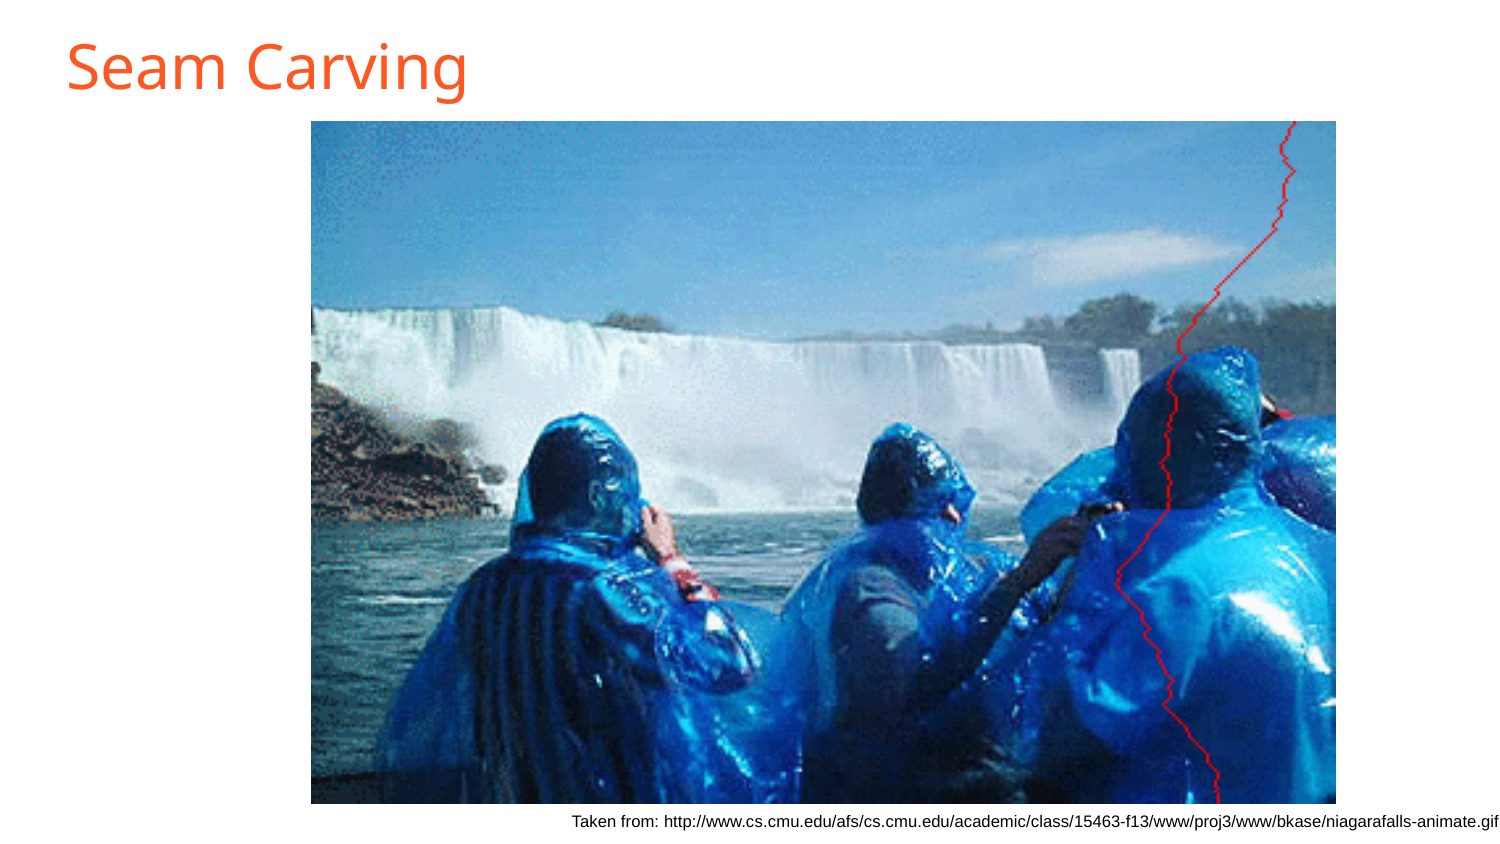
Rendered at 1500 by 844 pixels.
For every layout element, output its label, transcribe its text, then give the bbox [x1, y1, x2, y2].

picture [1330, 761, 1336, 773]
title Seam Carving [51, 12, 1449, 107]
picture [310, 121, 1336, 805]
text_box Taken from: http://www.cs.cmu.edu/afs/cs.cmu.edu/academic/class/15463-f13/www/proj3/www/bkase/niagarafalls-animate.gif [556, 796, 1500, 844]
